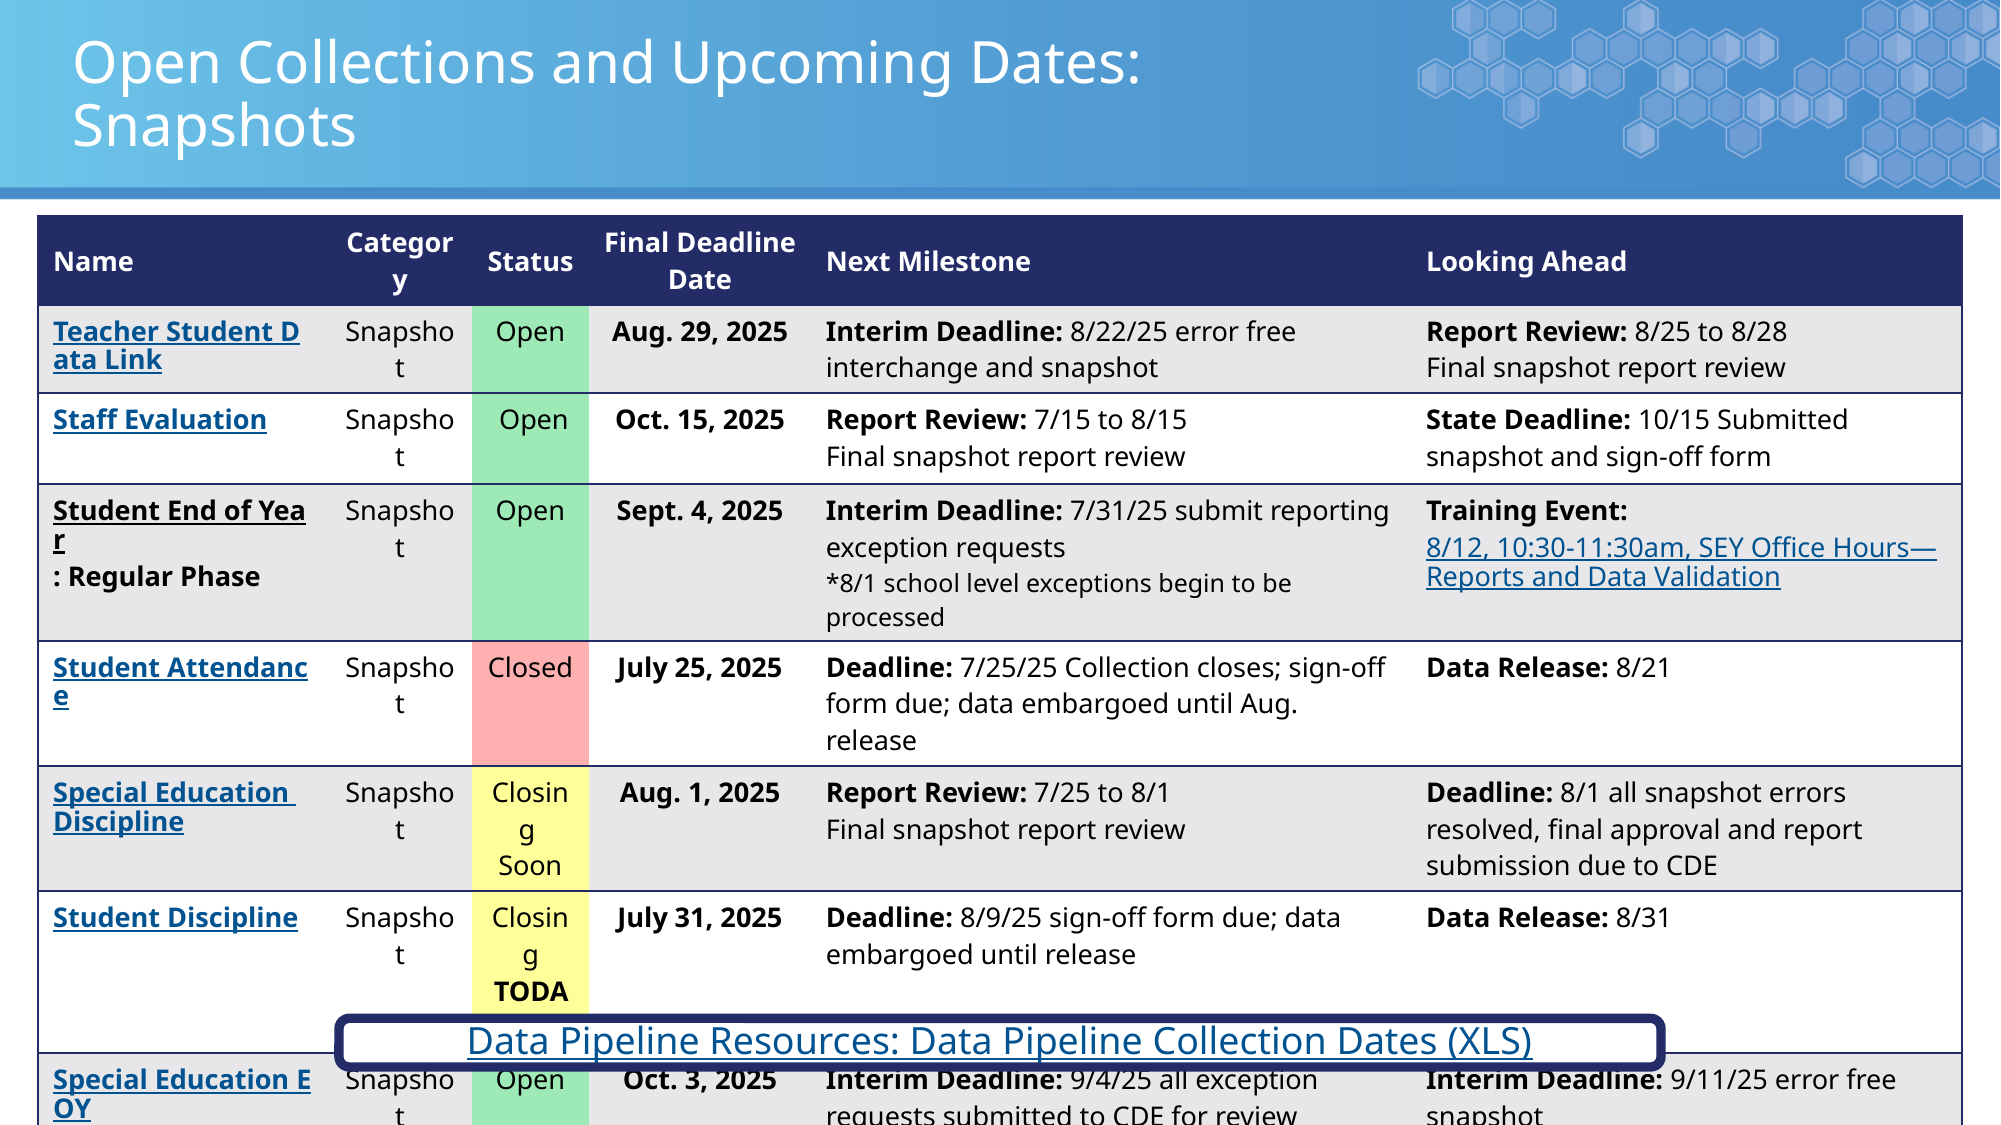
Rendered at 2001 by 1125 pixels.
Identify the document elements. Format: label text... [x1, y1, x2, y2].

table_cell July 25, 2025 [589, 642, 811, 765]
table_cell Snapshot [328, 642, 472, 765]
picture [0, 0, 2000, 200]
table_cell Oct. 3, 2025 [589, 1069, 811, 1125]
table_cell Staff Evaluation [39, 394, 328, 483]
table_header Category [328, 217, 472, 304]
table_cell Report Review: 7/25 to 8/1 Final snapshot report review [811, 767, 1411, 890]
table_cell State Deadline: 10/15 Submitted snapshot and sign-off form [1411, 394, 1961, 483]
table_cell Closed [472, 642, 589, 765]
table_cell July 31, 2025 [589, 892, 811, 1017]
table_cell Open [472, 306, 589, 392]
table_cell Aug. 29, 2025 [589, 306, 811, 392]
table_cell Open [472, 485, 589, 640]
table_header Status [472, 217, 589, 304]
title Open Collections and Upcoming Dates: Snapshots [72, 33, 1396, 182]
table_cell Oct. 15, 2025 [589, 394, 811, 483]
table_header Next Milestone [811, 217, 1411, 304]
table_cell Special Education Discipline [39, 767, 328, 890]
table_cell Closing Soon [472, 767, 589, 890]
table_cell Special Education EOY [39, 1054, 328, 1125]
table_cell Open [472, 1069, 589, 1125]
table_cell Student Discipline [39, 892, 328, 1052]
table_cell Snapshot [328, 306, 472, 392]
table_cell Closing TODAY [472, 892, 589, 1017]
table_cell Interim Deadline: 8/22/25 error free interchange and snapshot [811, 306, 1411, 392]
table_cell Interim Deadline: 9/4/25 all exception requests submitted to CDE for review [811, 1069, 1411, 1125]
table_cell Deadline: 8/1 all snapshot errors resolved, final approval and report submission due to CDE [1411, 767, 1961, 890]
table_cell Interim Deadline: 9/11/25 error free snapshot [1411, 1054, 1961, 1125]
slide_number 9 [54, 1042, 191, 1103]
table_header Looking Ahead [1411, 217, 1961, 304]
table_cell Snapshot [328, 485, 472, 640]
table_cell Data Release: 8/31 [1411, 892, 1961, 1052]
table_cell Report Review: 8/25 to 8/28 Final snapshot report review [1411, 306, 1961, 392]
table_cell Training Event: 8/12, 10:30-11:30am, SEY Office Hours—Reports and Data Validation [1411, 485, 1961, 640]
table_cell Deadline: 7/25/25 Collection closes; sign-off form due; data embargoed until Aug. release [811, 642, 1411, 765]
table_header Name [39, 217, 328, 304]
table_cell Teacher Student Data Link [39, 306, 328, 392]
table_cell Open [472, 394, 589, 483]
table_cell Student Attendance [39, 642, 328, 765]
table_cell Deadline: 8/9/25 sign-off form due; data embargoed until release [811, 892, 1411, 1017]
table_cell Data Release: 8/21 [1411, 642, 1961, 765]
table_cell Snapshot [328, 394, 472, 483]
text_box Data Pipeline Resources: Data Pipeline Collection Dates (XLS) [337, 1017, 1663, 1069]
table_cell Snapshot [328, 1054, 472, 1125]
table_cell Aug. 1, 2025 [589, 767, 811, 890]
table_cell Snapshot [328, 892, 472, 1052]
table_cell Interim Deadline: 7/31/25 submit reporting exception requests *8/1 school level exceptions begin to be processed [811, 485, 1411, 640]
table_cell Student End of Year: Regular Phase [39, 485, 328, 640]
table_cell Report Review: 7/15 to 8/15 Final snapshot report review [811, 394, 1411, 483]
table_header Final Deadline Date [589, 217, 811, 304]
table_cell Sept. 4, 2025 [589, 485, 811, 640]
table_cell Snapshot [328, 767, 472, 890]
